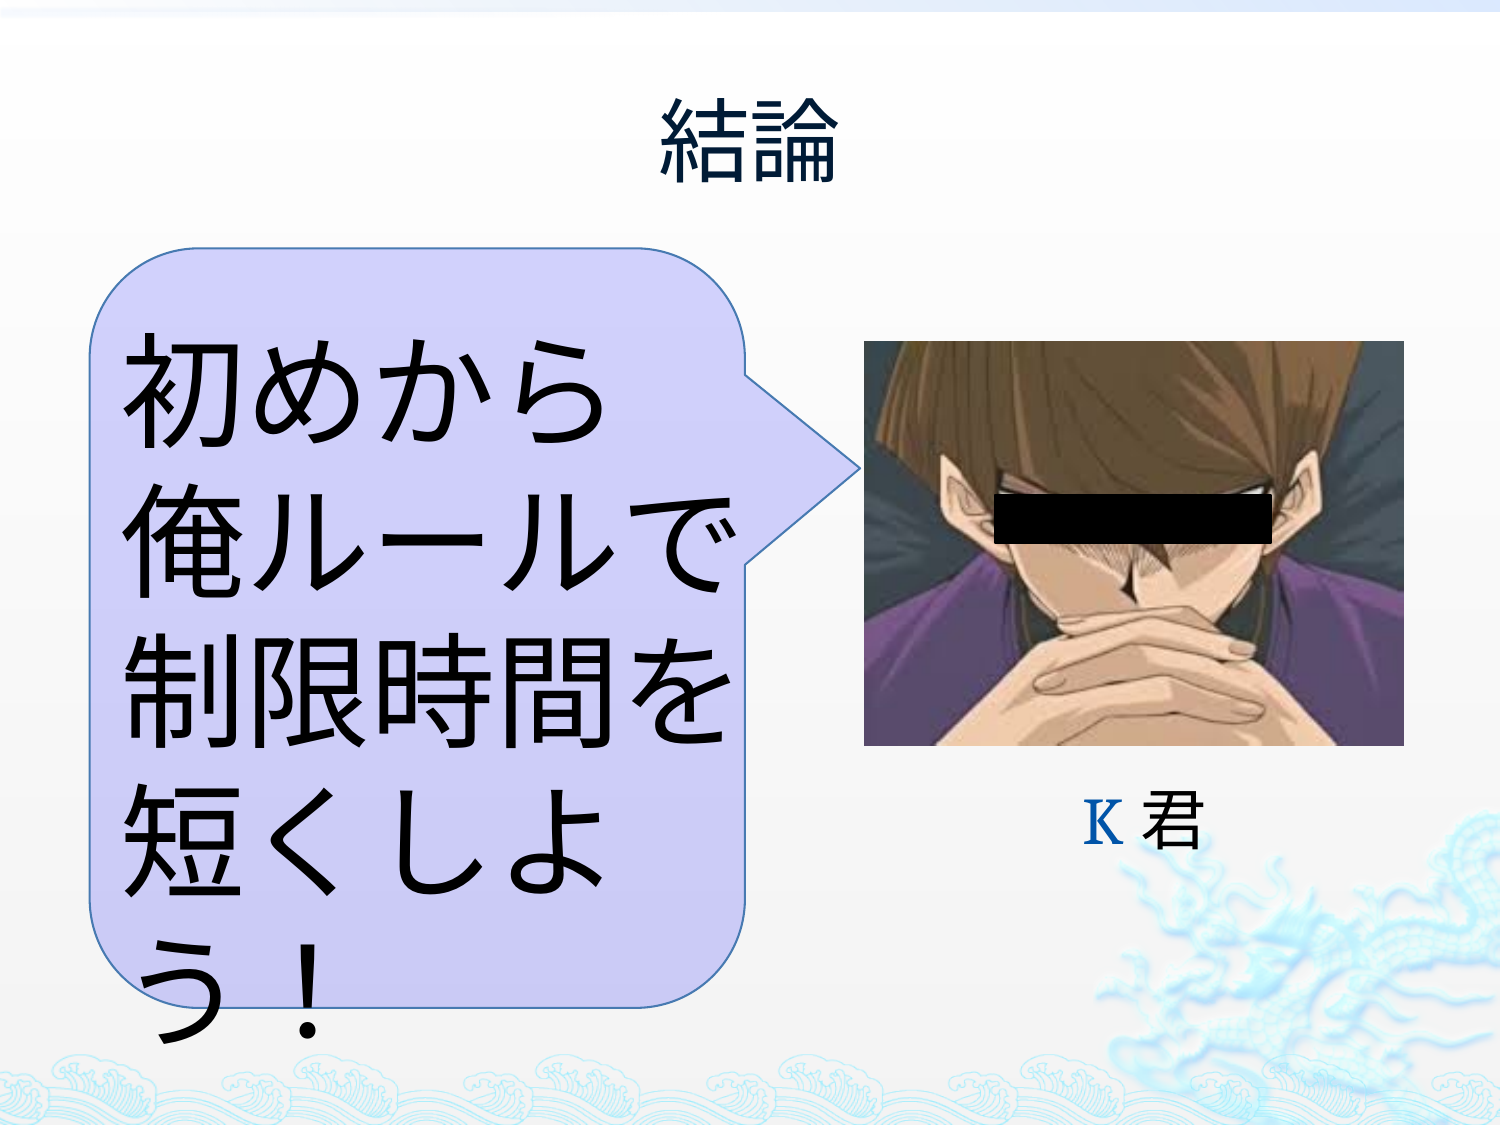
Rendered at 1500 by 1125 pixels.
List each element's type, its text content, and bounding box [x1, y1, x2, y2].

picture [863, 340, 1405, 747]
text_box 初めから 俺ルールで 制限時間を 短くしよう！ [105, 305, 848, 1071]
text_box K君 [1068, 770, 1272, 866]
text_box [88, 247, 733, 957]
text_box [848, 457, 862, 480]
title 結論 [75, 45, 1425, 233]
